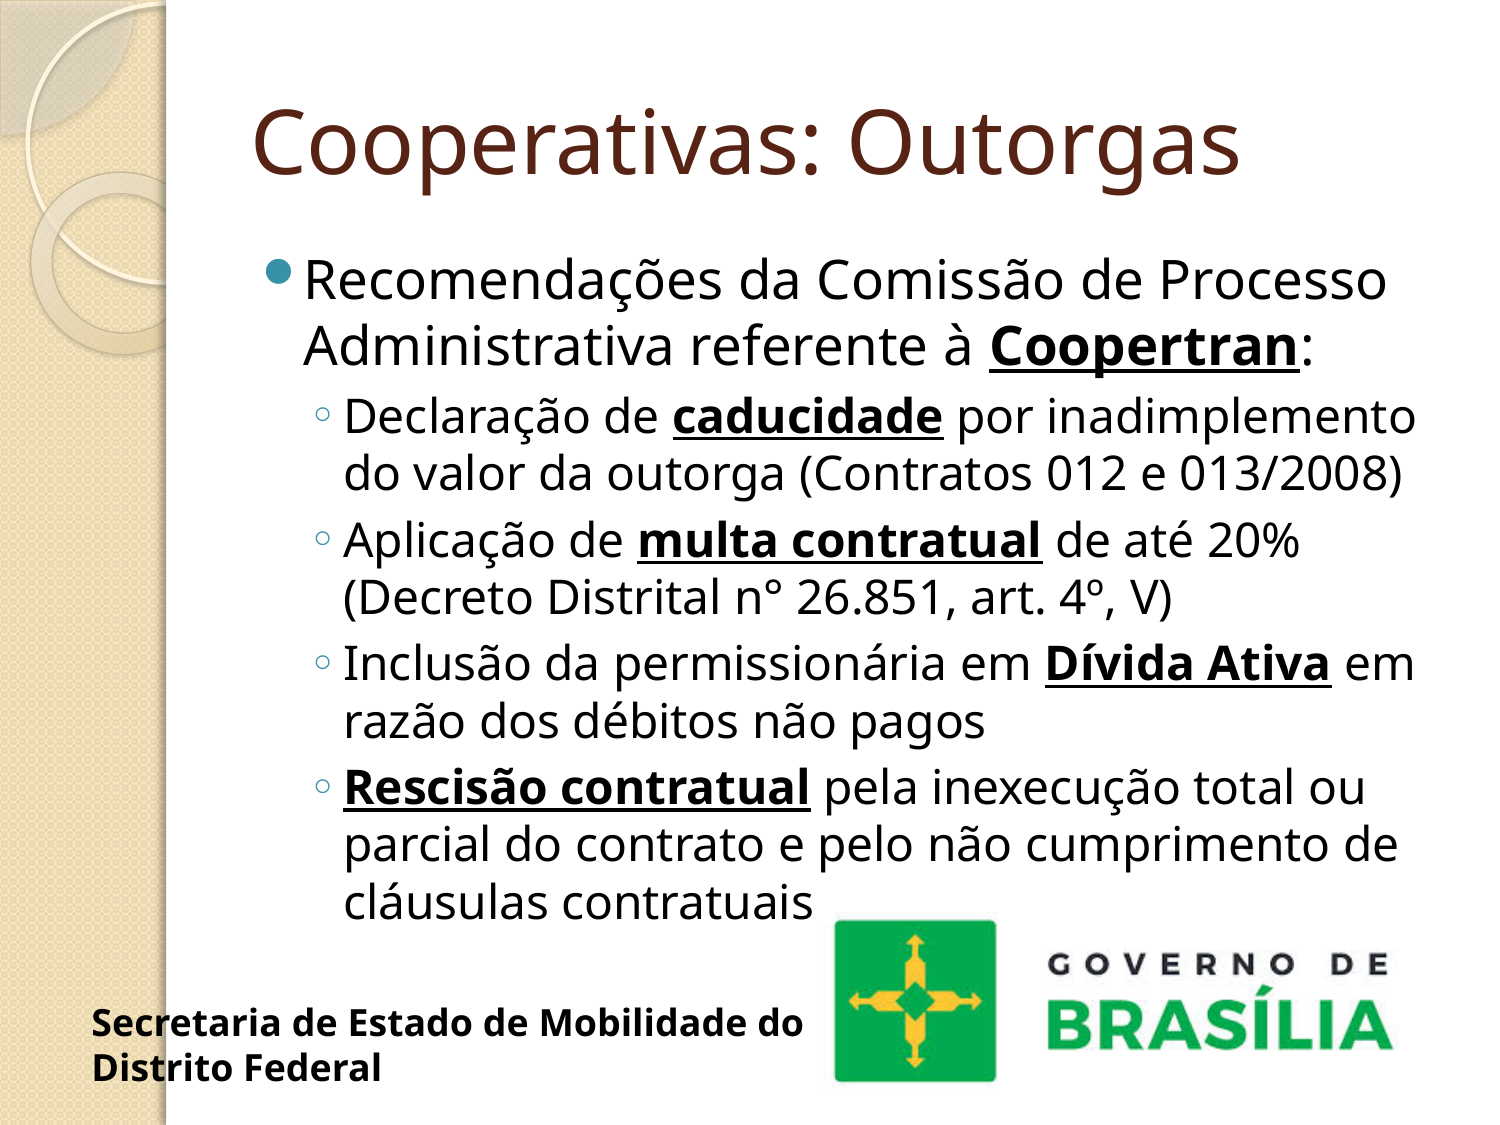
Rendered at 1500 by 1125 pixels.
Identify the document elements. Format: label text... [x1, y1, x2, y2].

title Cooperativas: Outorgas [235, 45, 1466, 233]
list Recomendações da Comissão de Processo Administrativa referente à Coopertran: Declaração de caducidade por inadimplemento do valor da outorga (Contratos 012 e 013/2008) Aplicação de multa contratual de até 20% (Decreto Distrital n° 26.851, art. 4º, V) Inclusão da permissionária em Dívida Ativa em razão dos débitos não pagos Rescisão contratual pela inexecução total ou parcial do contrato e pelo não cumprimento de cláusulas contratuais [235, 237, 1466, 953]
picture [823, 953, 1424, 1118]
